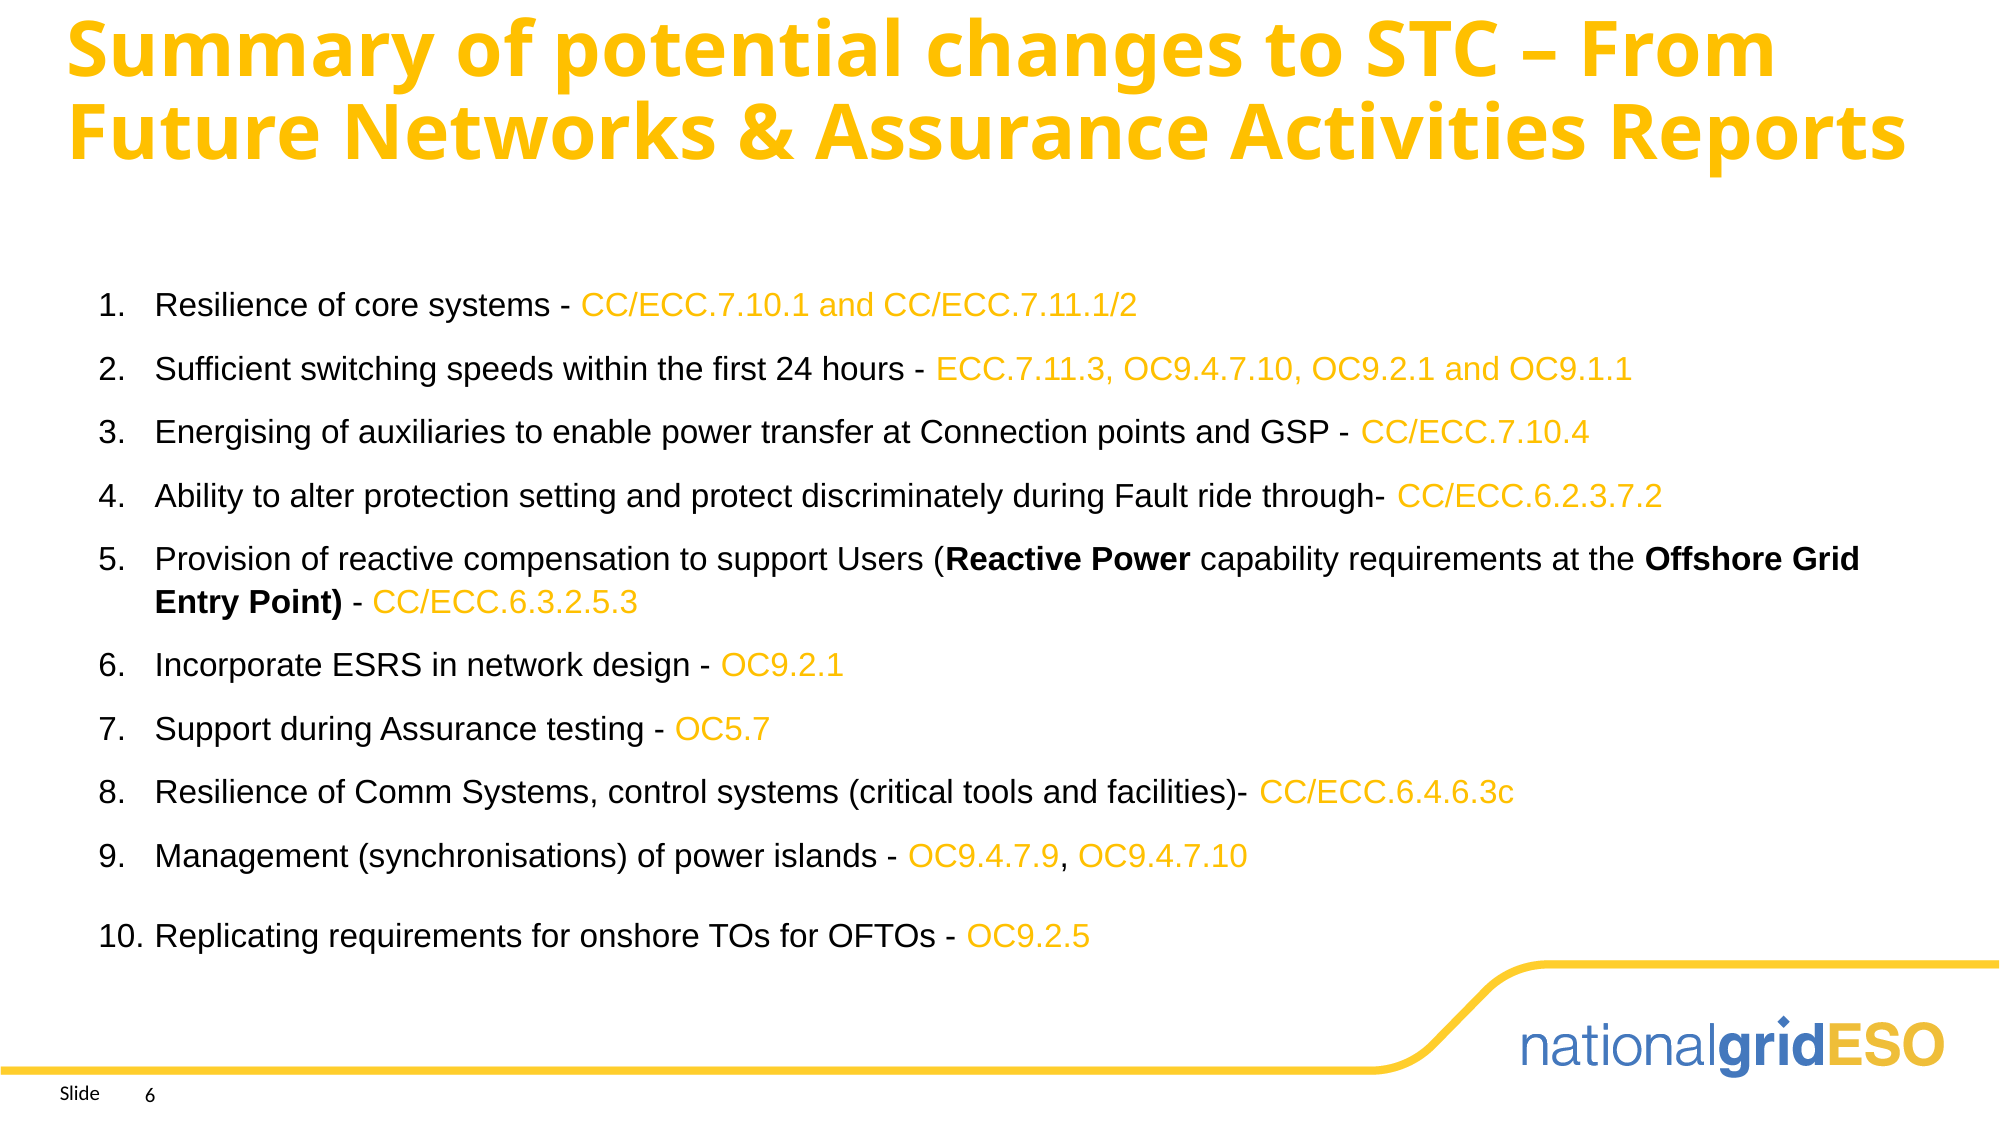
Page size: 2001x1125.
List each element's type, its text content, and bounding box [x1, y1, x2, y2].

title Summary of potential changes to STC – From Future Networks & Assurance Activities Reports [51, 0, 1950, 280]
picture [0, 954, 2000, 1125]
list Resilience of core systems - CC/ECC.7.10.1 and CC/ECC.7.11.1/2 Sufficient switching speeds within the first 24 hours - ECC.7.11.3, OC9.4.7.10, OC9.2.1 and OC9.1.1 Energising of auxiliaries to enable power transfer at Connection points and GSP - CC/ECC.7.10.4 Ability to alter protection setting and protect discriminately during Fault ride through- CC/ECC.6.2.3.7.2 Provision of reactive compensation to support Users (Reactive Power capability requirements at the Offshore Grid Entry Point) - CC/ECC.6.3.2.5.3 Incorporate ESRS in network design - OC9.2.1 Support during Assurance testing - OC5.7 Resilience of Comm Systems, control systems (critical tools and facilities)- CC/ECC.6.4.6.3c Management (synchronisations) of power islands - OC9.4.7.9, OC9.4.7.10 Replicating requirements for onshore TOs for OFTOs - OC9.2.5 [83, 206, 1910, 954]
